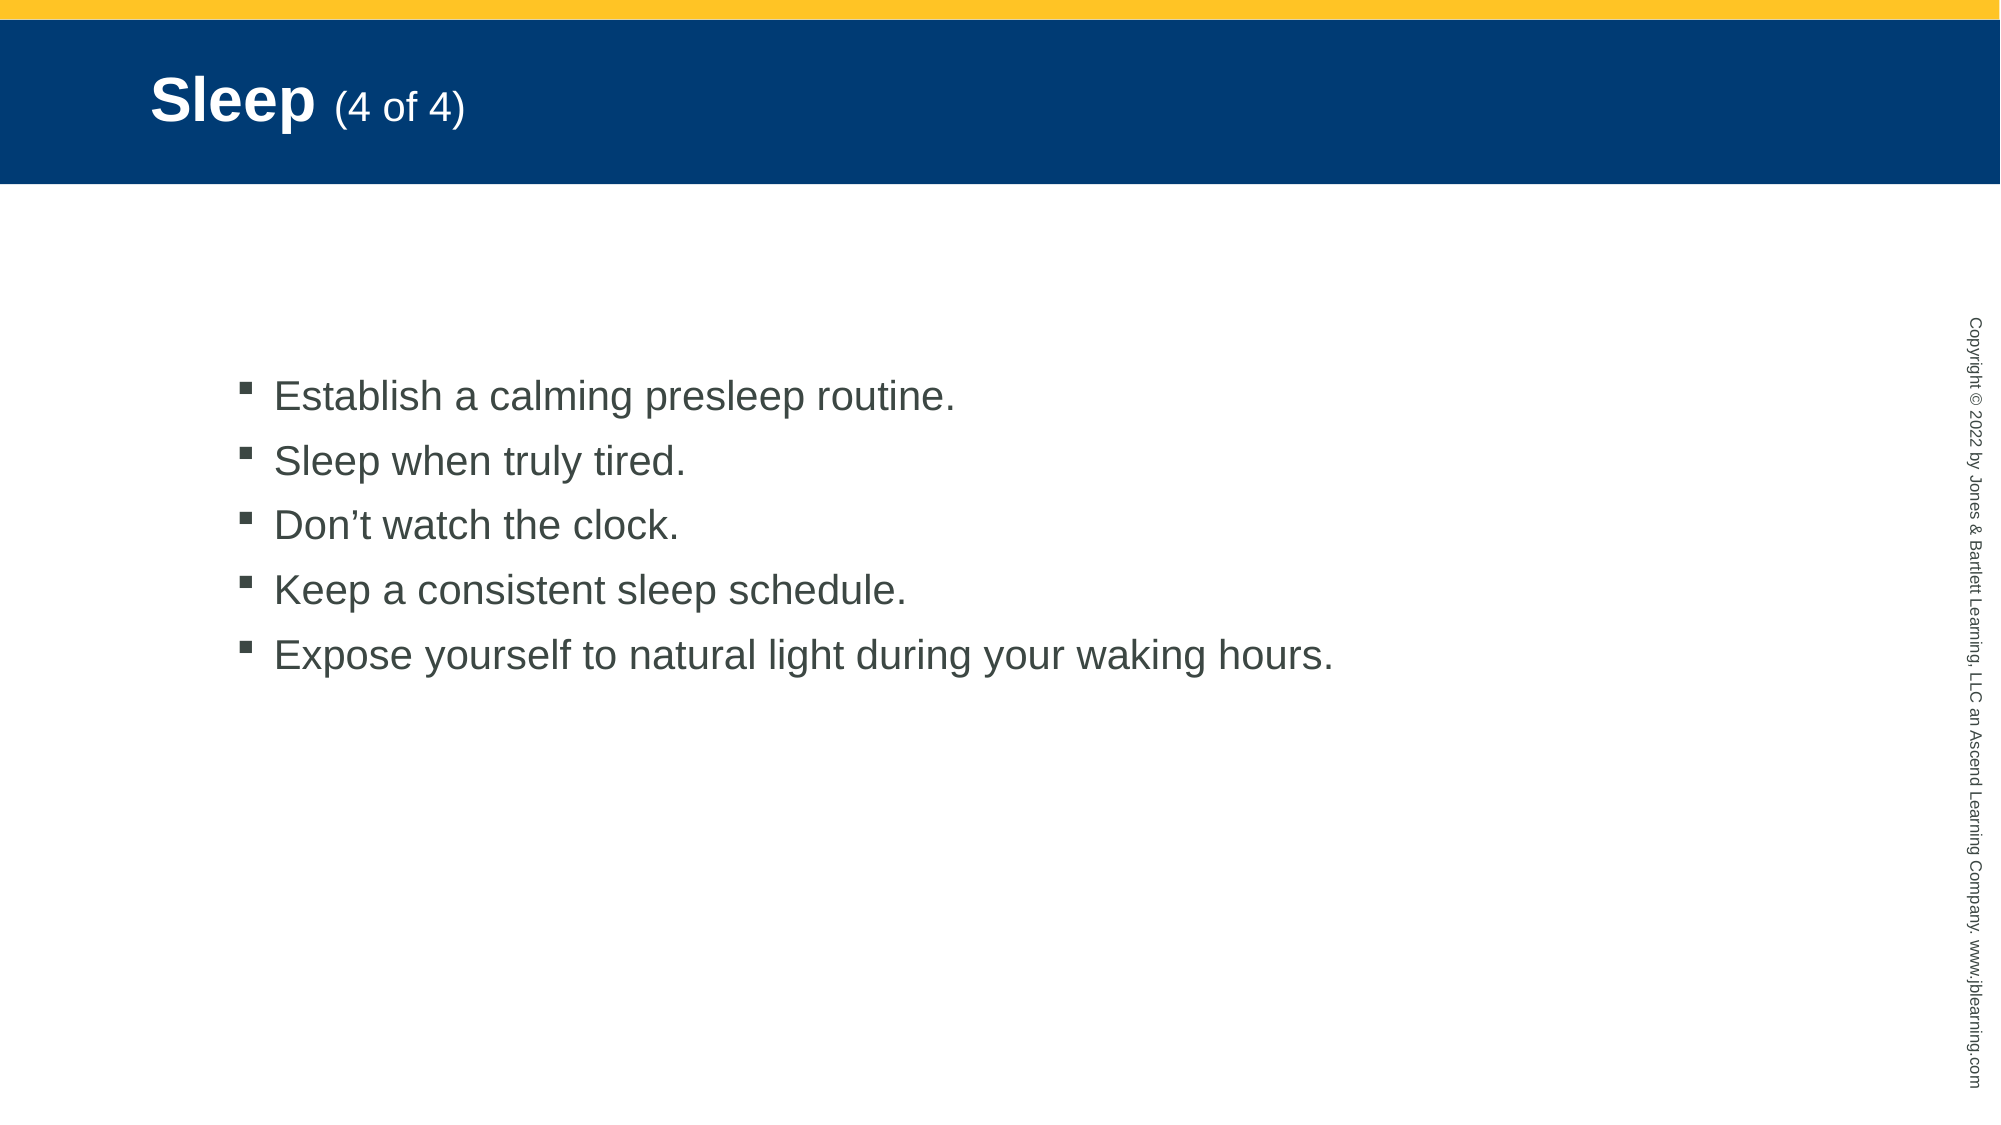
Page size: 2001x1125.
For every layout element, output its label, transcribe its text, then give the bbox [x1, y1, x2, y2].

title Sleep (4 of 4) [0, 19, 2000, 185]
list Establish a calming presleep routine. Sleep when truly tired. Don’t watch the clock. Keep a consistent sleep schedule. Expose yourself to natural light during your waking hours. [146, 361, 1859, 1016]
